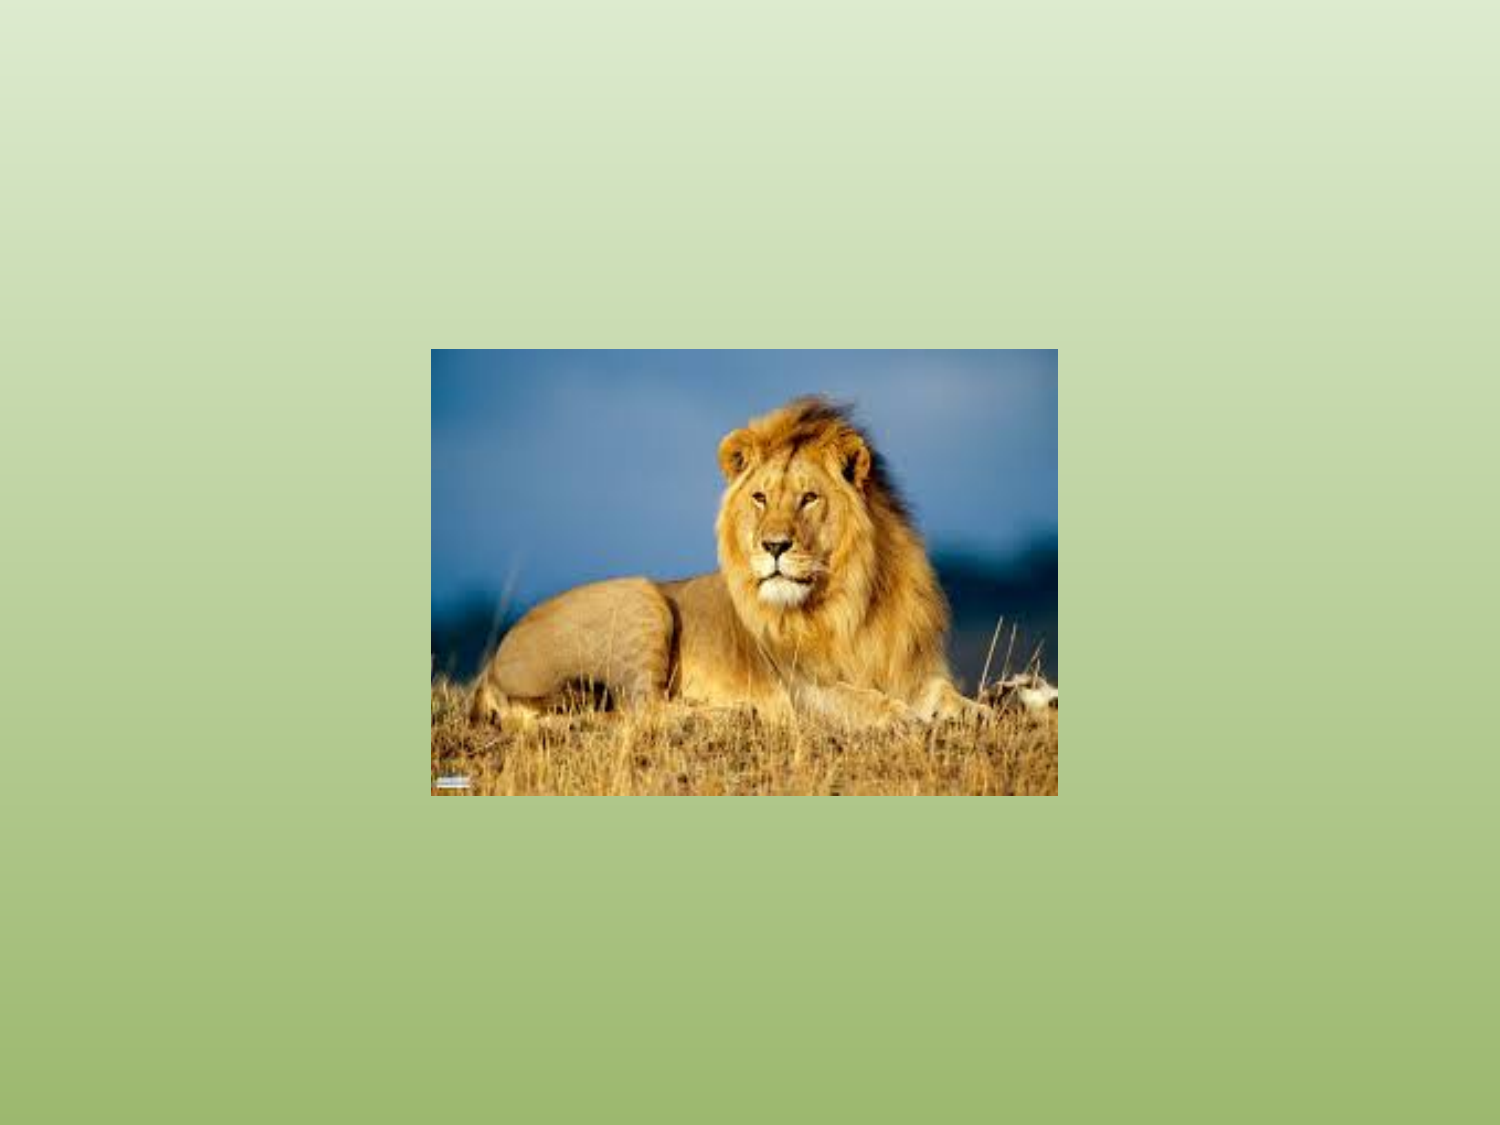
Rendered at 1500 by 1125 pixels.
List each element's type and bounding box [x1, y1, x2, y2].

list [430, 349, 1058, 796]
